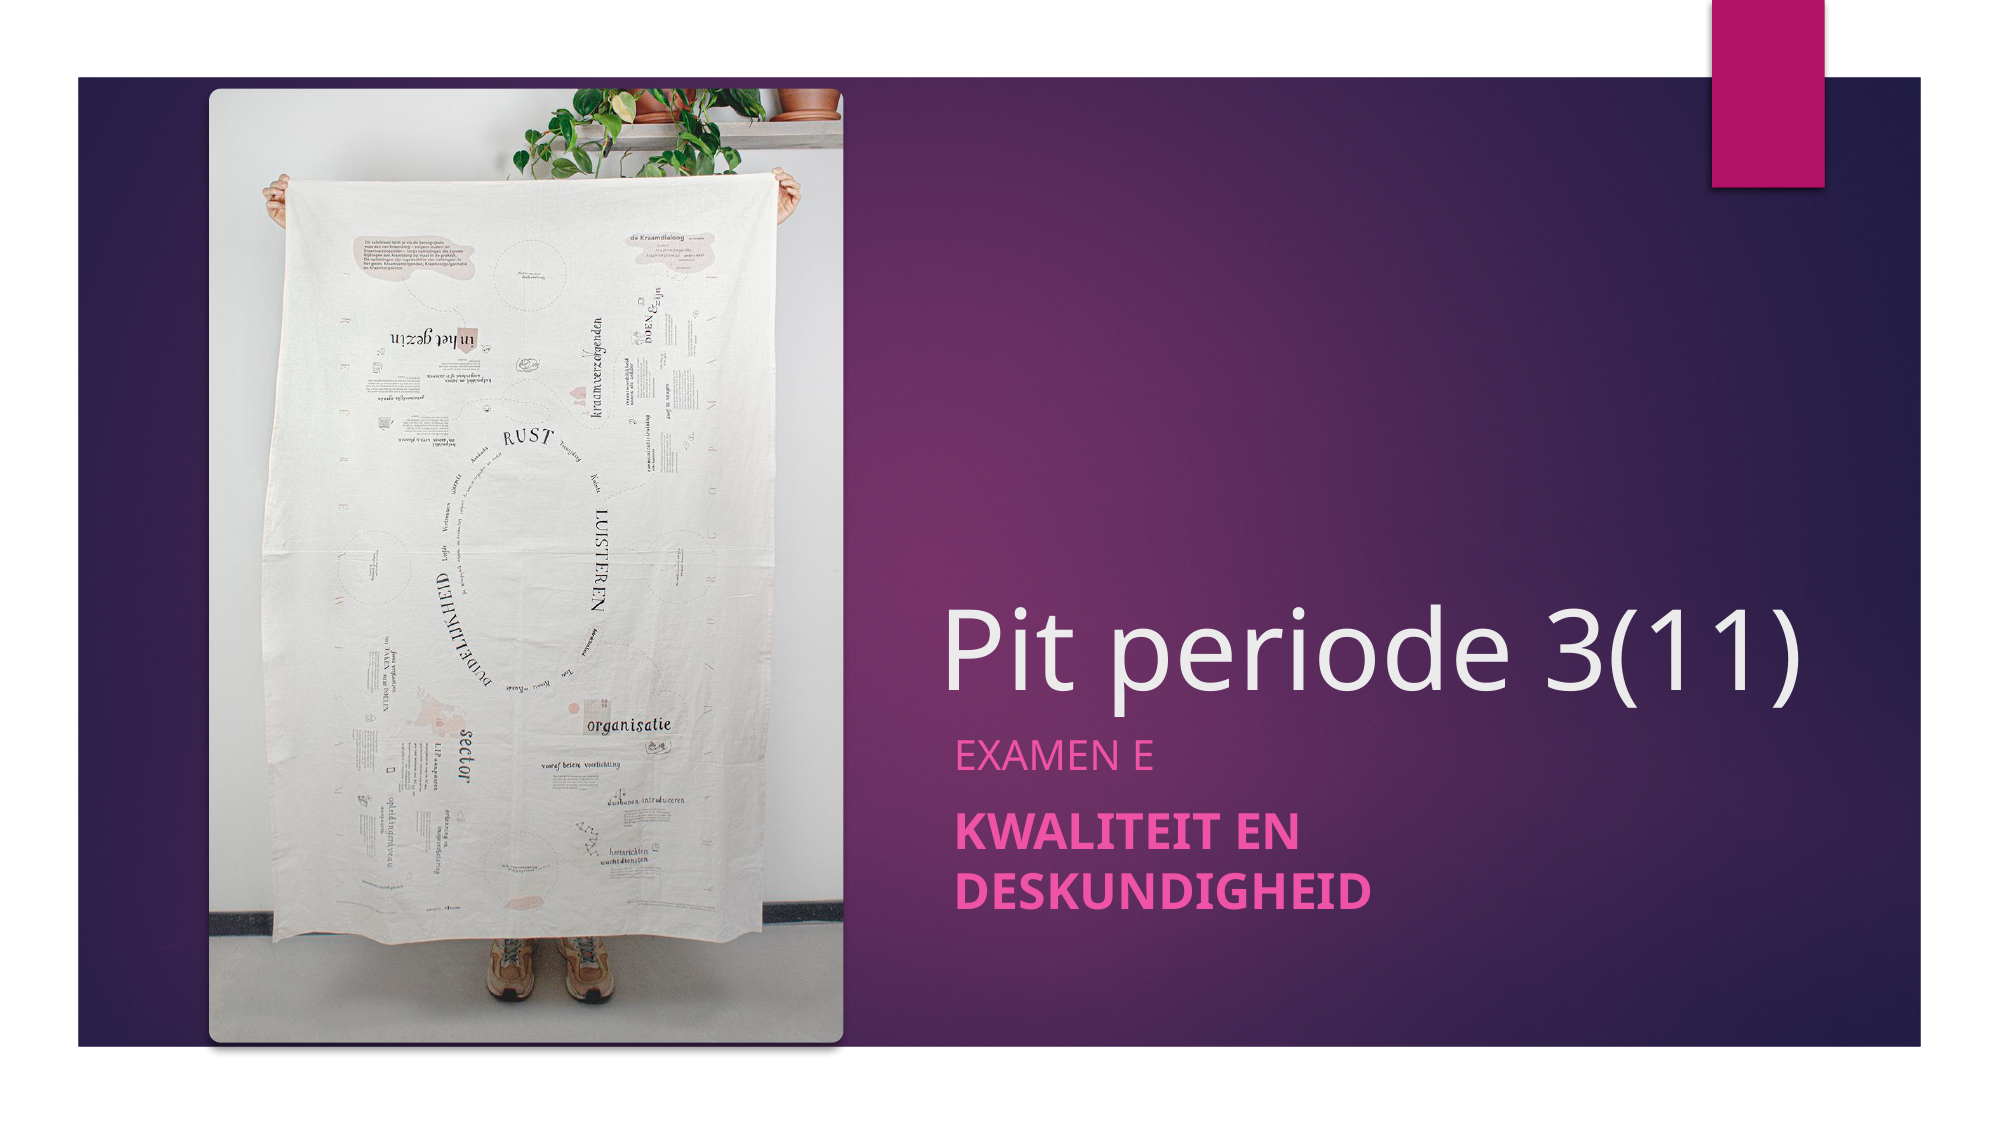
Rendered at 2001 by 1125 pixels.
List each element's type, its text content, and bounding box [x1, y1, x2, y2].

text_box [0, 0, 2000, 1125]
subtitle Examen E Kwaliteit en deskundigheid [938, 720, 1726, 987]
title Pit periode 3(11) [923, 203, 1894, 721]
picture [208, 88, 844, 1043]
text_box [1711, 0, 1825, 188]
